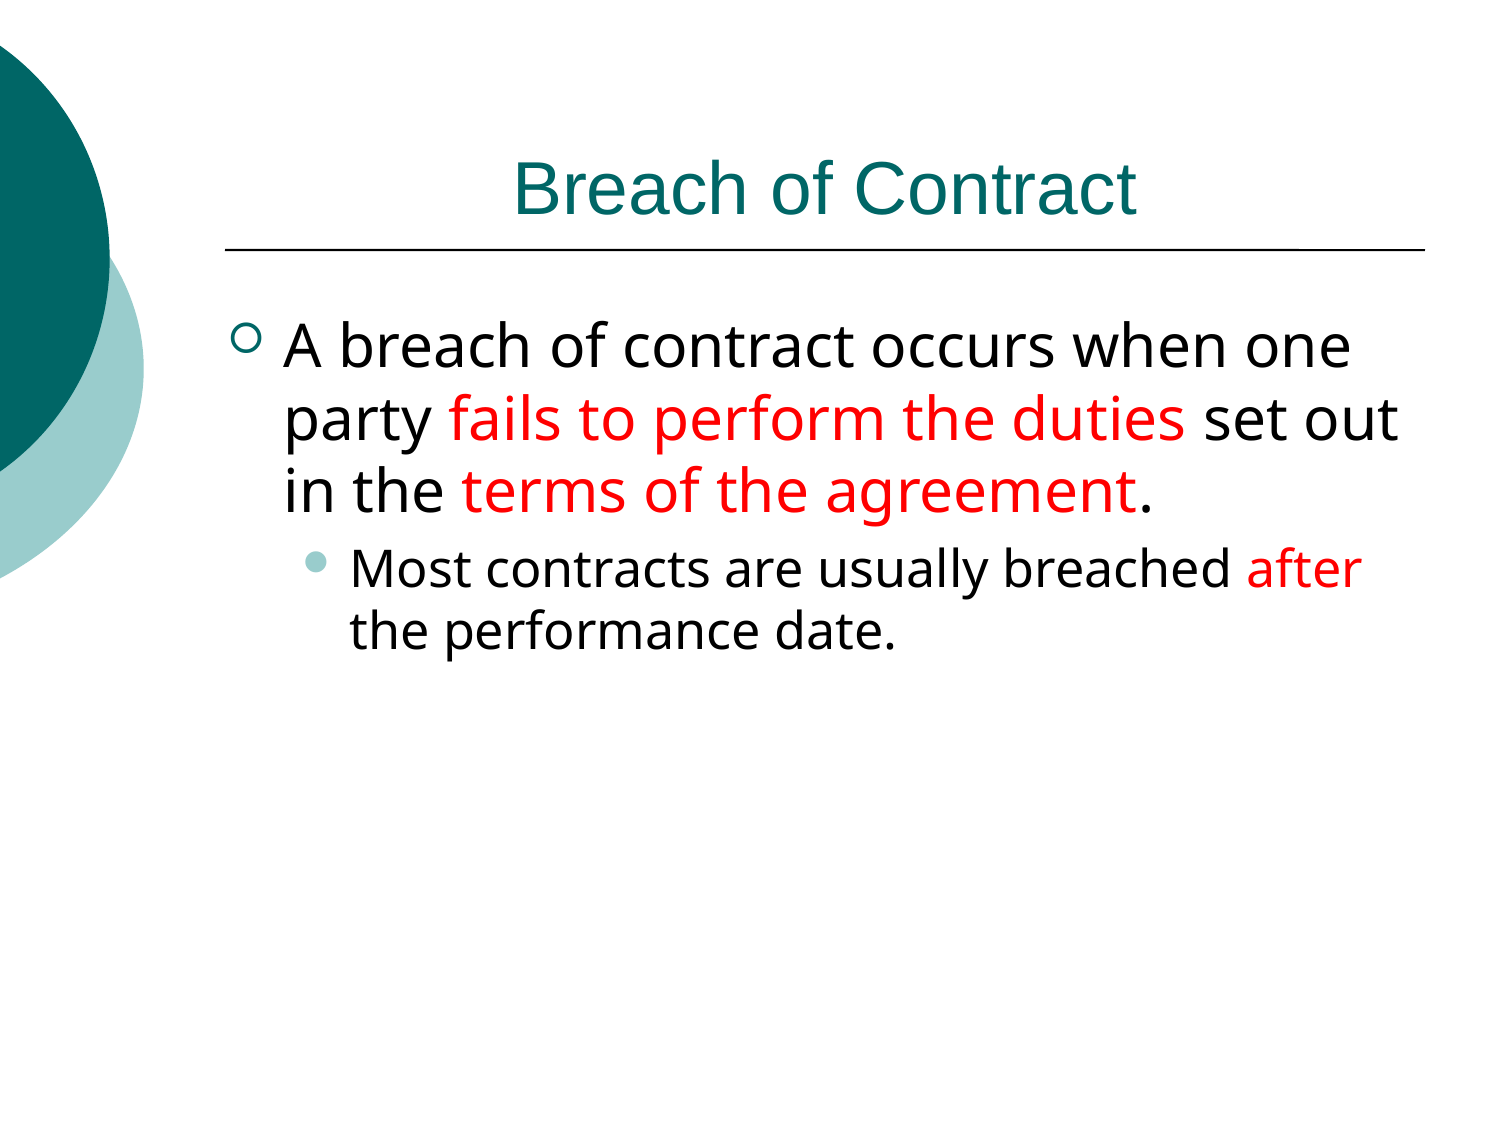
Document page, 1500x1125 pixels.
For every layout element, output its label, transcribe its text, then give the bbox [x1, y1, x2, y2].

list A breach of contract occurs when one party fails to perform the duties set out in the terms of the agreement. Most contracts are usually breached after the performance date. [212, 299, 1425, 1013]
title Breach of Contract [224, 49, 1425, 237]
